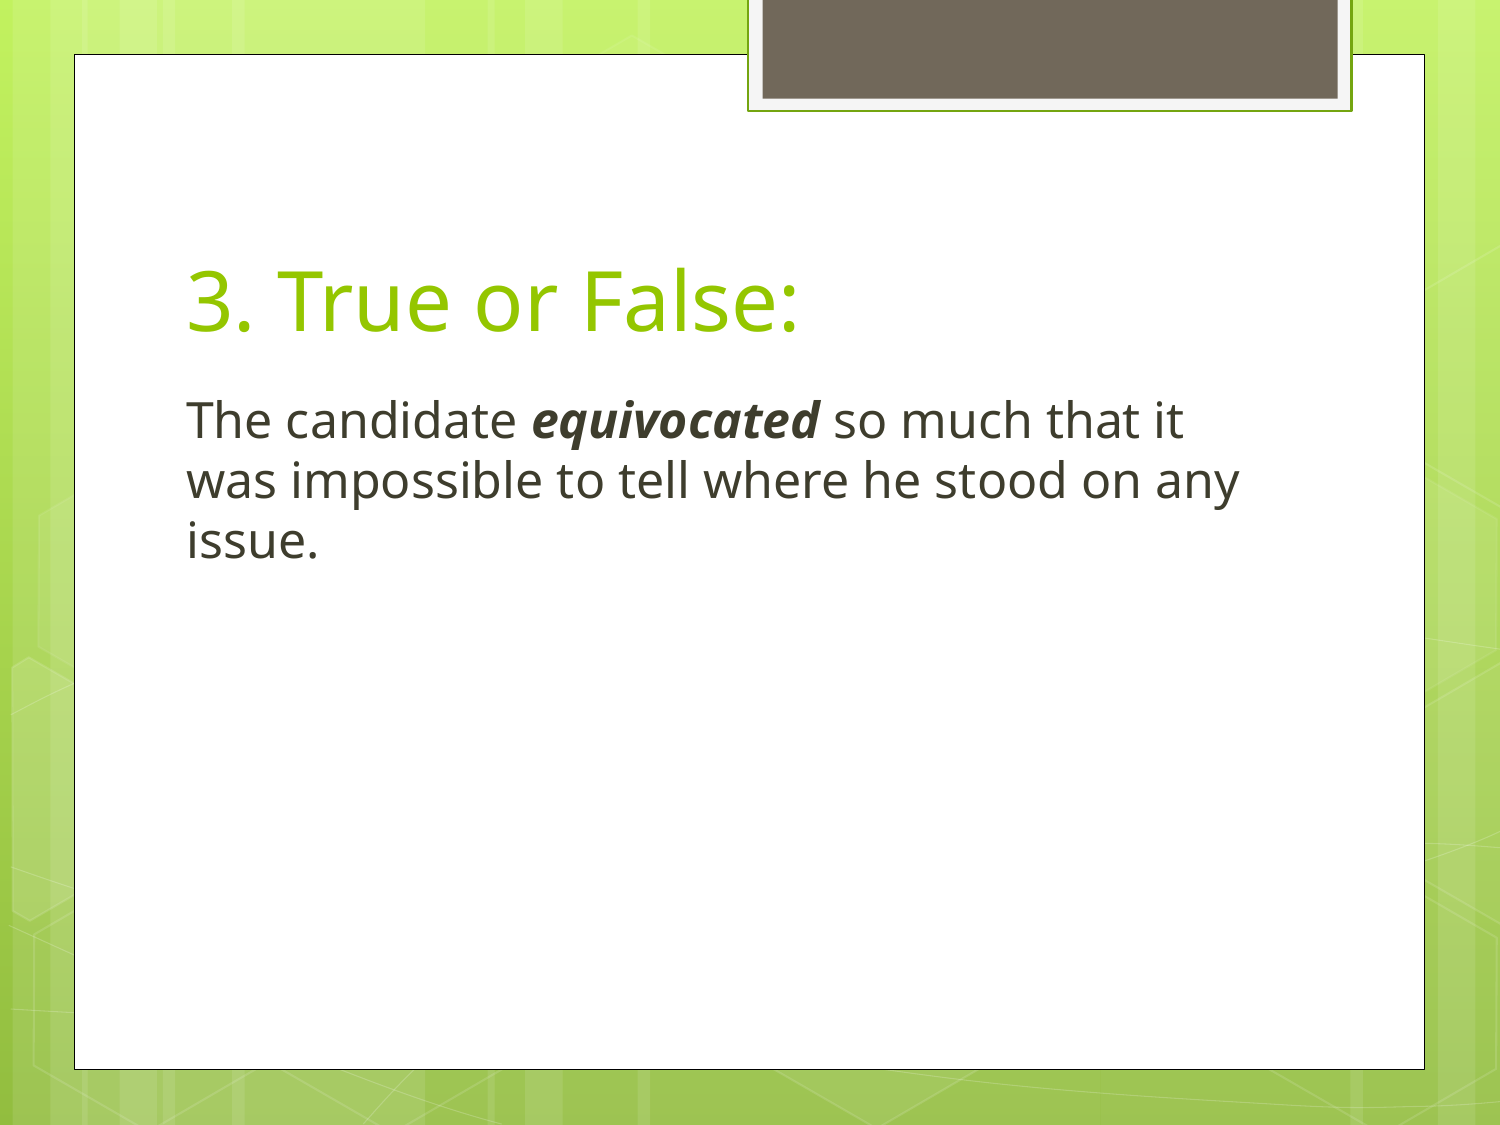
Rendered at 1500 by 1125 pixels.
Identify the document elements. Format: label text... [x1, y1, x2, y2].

list The candidate equivocated so much that it was impossible to tell where he stood on any issue. [171, 381, 1283, 957]
title 3. True or False: [171, 168, 1324, 357]
